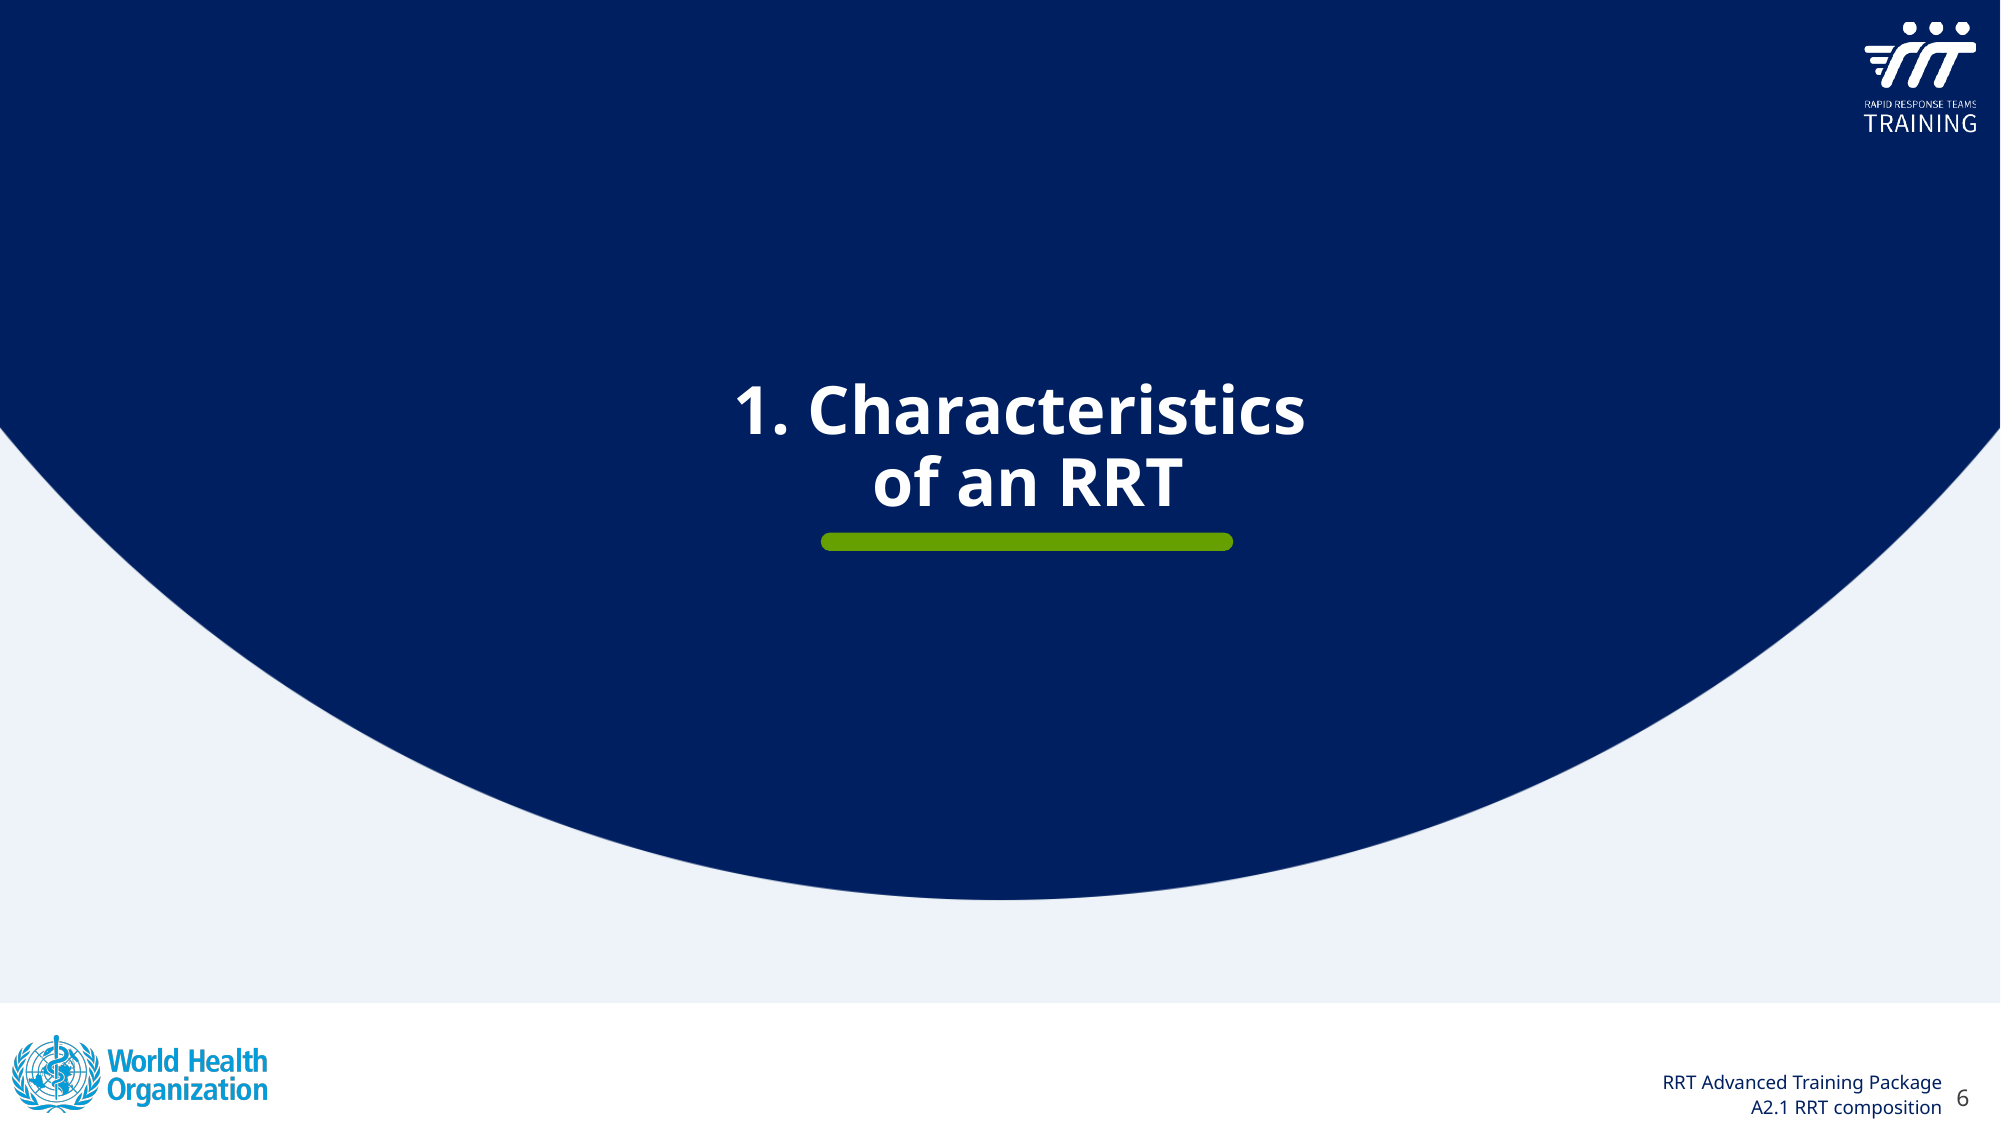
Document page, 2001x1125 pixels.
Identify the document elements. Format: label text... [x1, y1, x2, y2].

picture [12, 1035, 267, 1113]
slide_number 6 [1882, 1037, 1912, 1082]
picture [0, 0, 2001, 1003]
picture [12, 1083, 48, 1113]
picture [58, 1050, 64, 1058]
list 1. Characteristics of an RRT [97, 295, 1960, 603]
